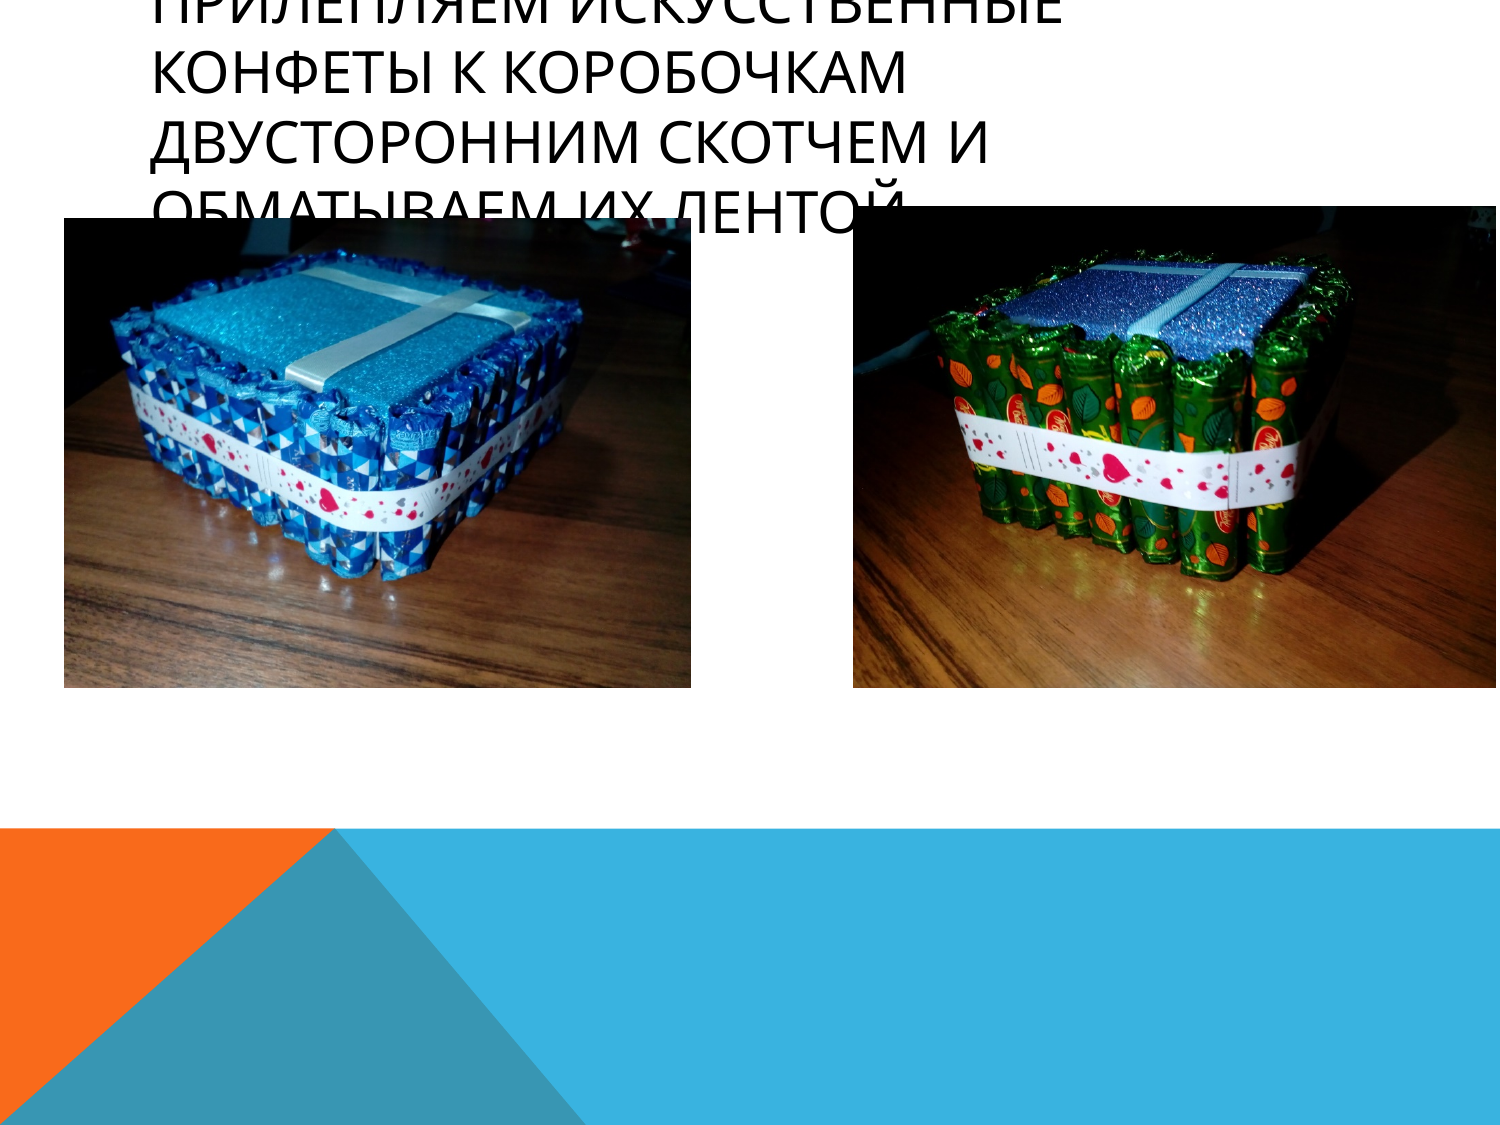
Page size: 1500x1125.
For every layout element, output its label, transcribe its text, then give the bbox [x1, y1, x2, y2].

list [64, 218, 692, 689]
title Прилепляем искусственные конфеты к коробочкам двусторонним скотчем и обматываем их лентой. [135, 60, 1369, 150]
picture [853, 206, 1496, 689]
